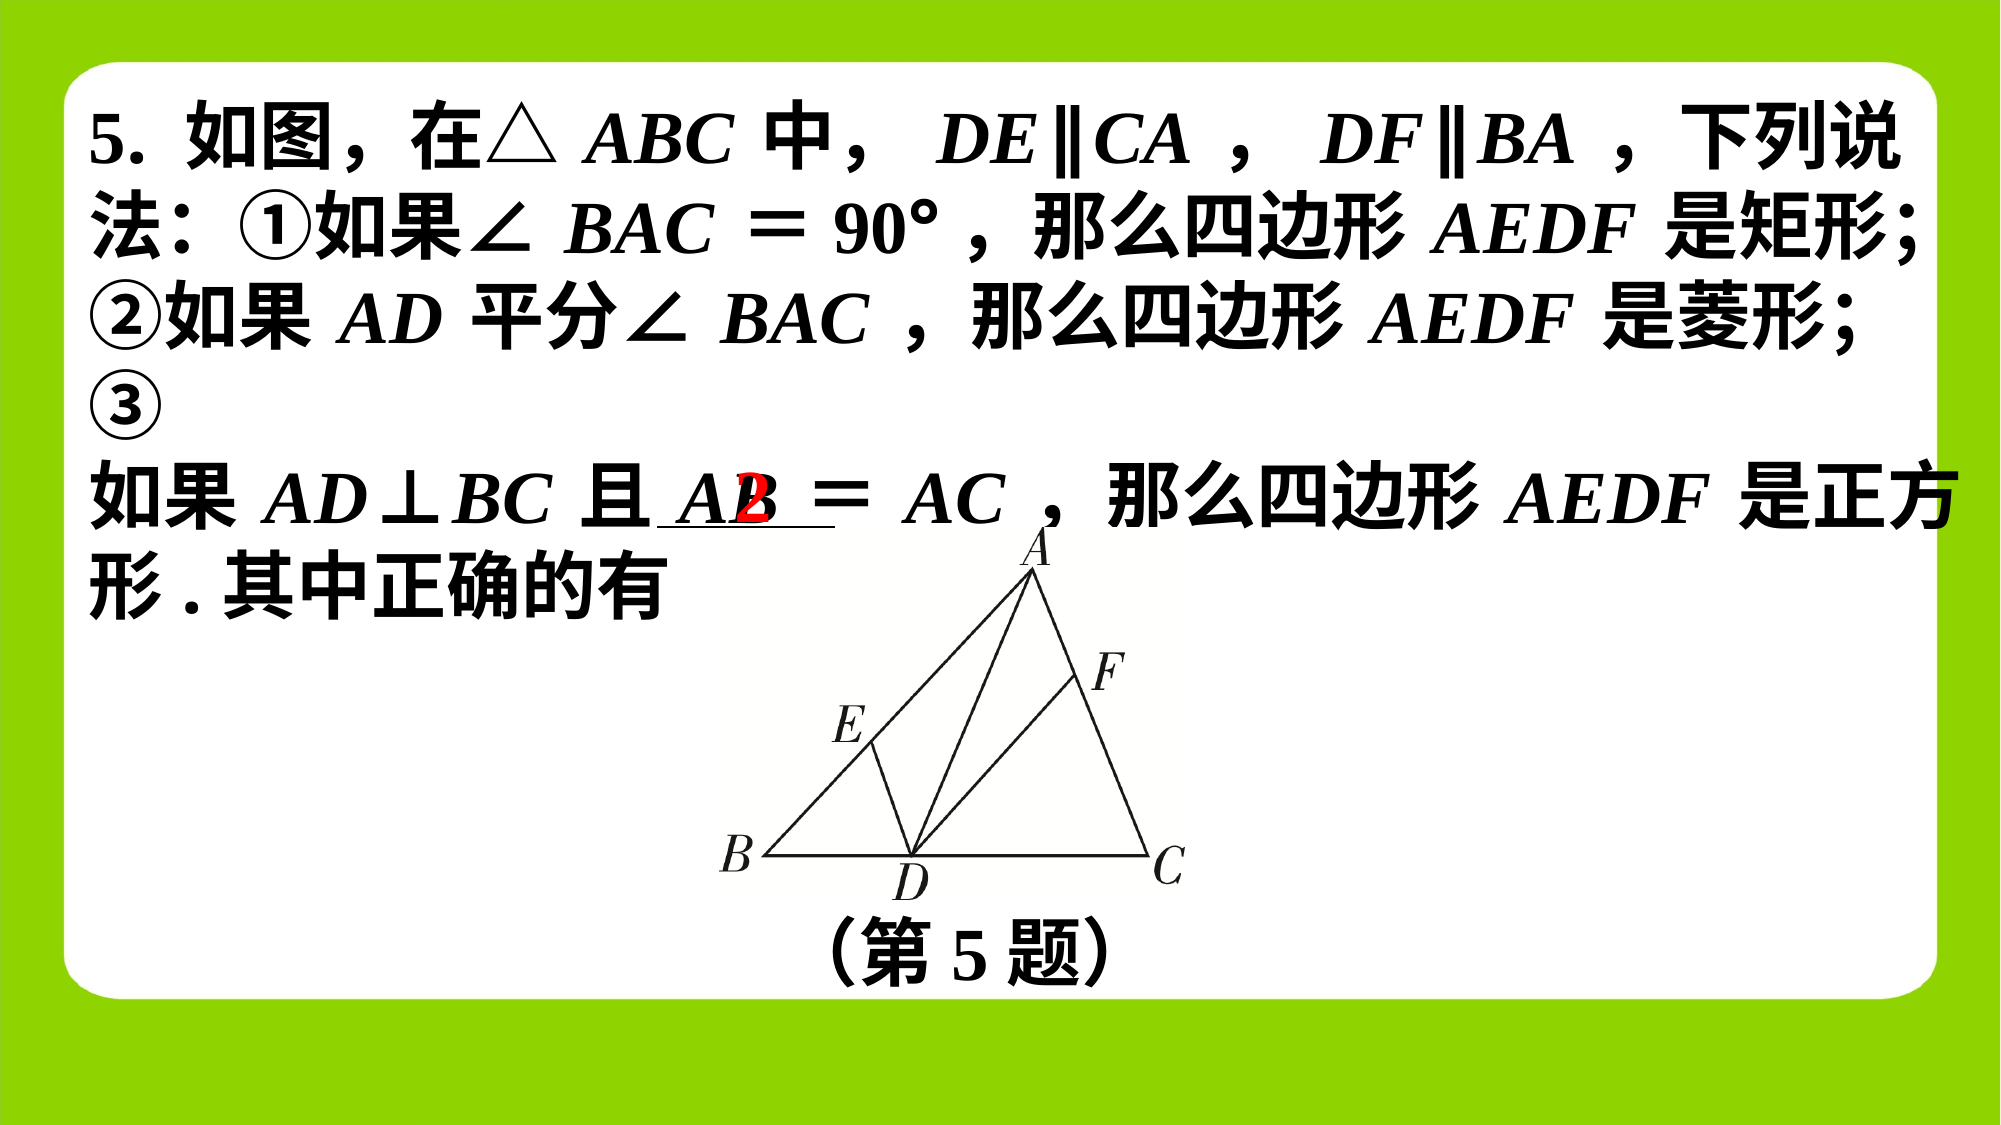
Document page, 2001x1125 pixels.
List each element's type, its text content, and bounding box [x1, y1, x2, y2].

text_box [719, 527, 1185, 997]
text_box 2 [720, 440, 863, 527]
picture [0, 0, 2001, 1125]
text_box 5. 如图，在△ABC中，DE∥CA，DF∥BA，下列说 法：①如果∠BAC＝90°，那么四边形AEDF是矩形； ②如果AD平分∠BAC，那么四边形AEDF是菱形；③ 如果AD⊥BC且AB＝AC，那么四边形AEDF是正方 形.其中正确的有 个. [88, 88, 1974, 543]
